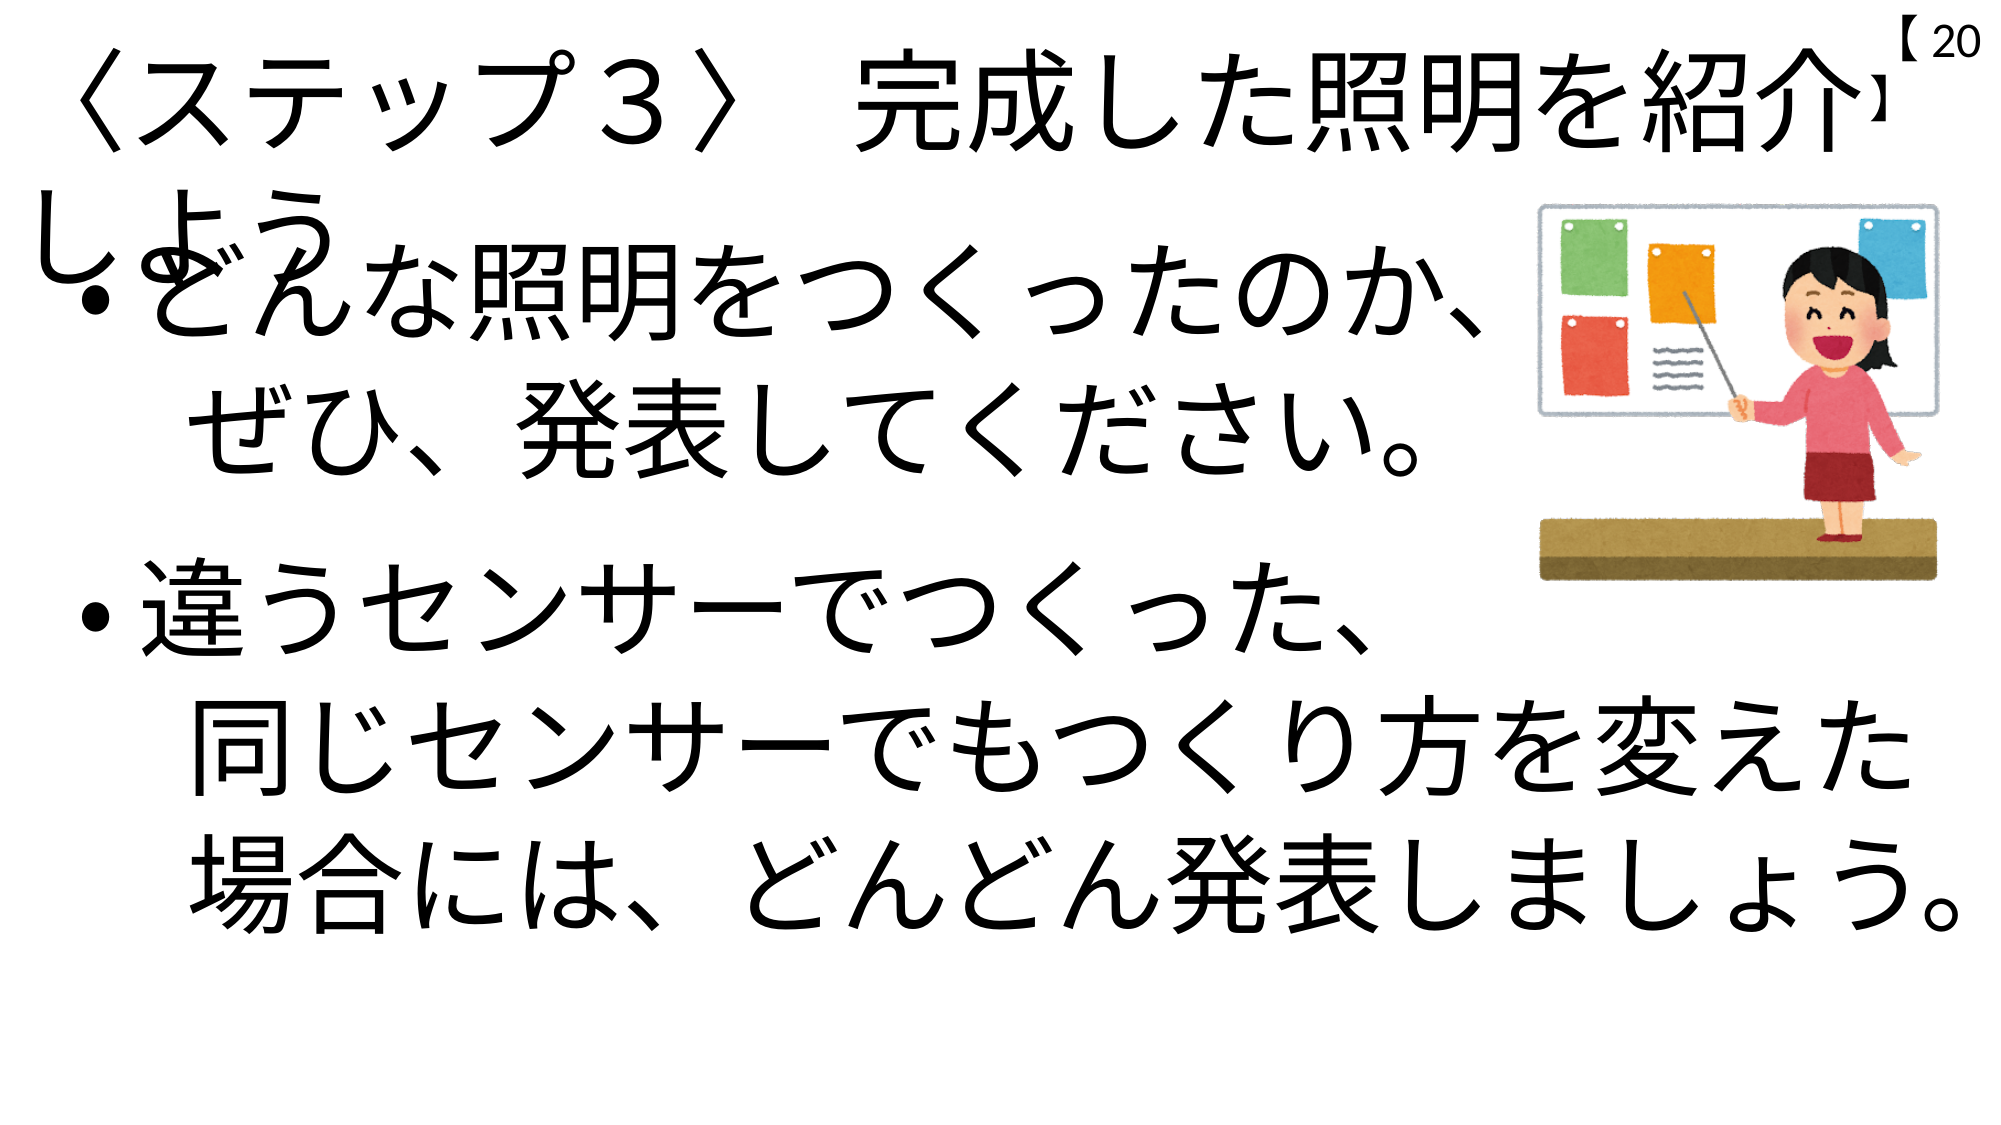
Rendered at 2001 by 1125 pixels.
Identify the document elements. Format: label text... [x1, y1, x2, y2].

text_box 【20】 [1854, 0, 2000, 135]
picture [1517, 188, 1958, 594]
subtitle ・ どんな照明をつくったのか、 ぜひ、発表してください。 ・ 違うセンサーでつくった、 同じセンサーでもつくり方を変えた 場合には、どんどん発表しましょう。 [62, 309, 1958, 990]
text_box 〈ステップ３〉 完成した照明を紹介しよう [0, 23, 1924, 309]
